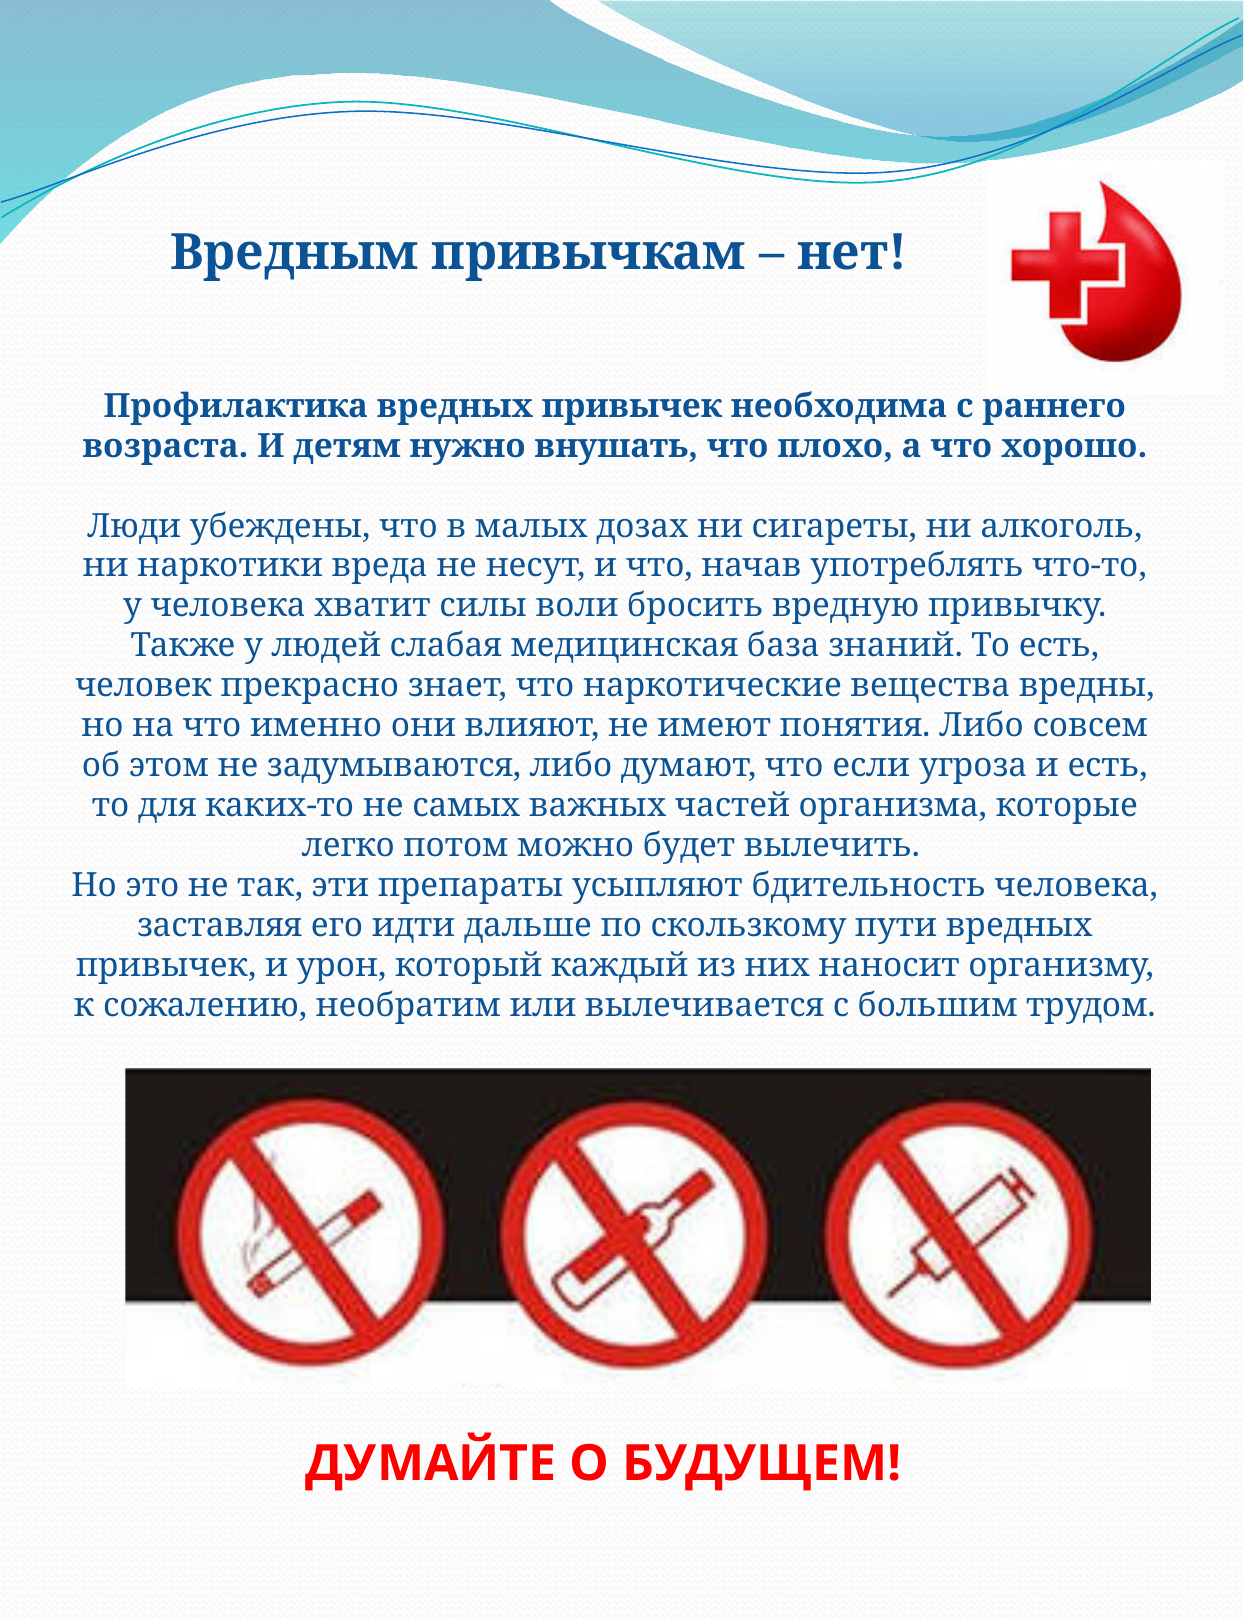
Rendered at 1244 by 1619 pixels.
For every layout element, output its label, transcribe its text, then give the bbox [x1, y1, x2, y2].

text_box Вредным привычкам – нет! [155, 211, 923, 287]
text_box Профилактика вредных привычек необходима с раннего возраста. И детям нужно внушать, что плохо, а что хорошо. Люди убеждены, что в малых дозах ни сигареты, ни алкоголь, ни наркотики вреда не несут, и что, начав употреблять что-то, у человека хватит силы воли бросить вредную привычку. Также у людей слабая медицинская база знаний. То есть, человек прекрасно знает, что наркотические вещества вредны, но на что именно они влияют, не имеют понятия. Либо совсем об этом не задумываются, либо думают, что если угроза и есть, то для каких-то не самых важных частей организма, которые легко потом можно будет вылечить. Но это не так, эти препараты усыпляют бдительность человека, заставляя его идти дальше по скользкому пути вредных привычек, и урон, который каждый из них наносит организму, к сожалению, необратим или вылечивается с большим трудом. [54, 376, 1177, 1031]
text_box ДУМАЙТЕ О БУДУЩЕМ! [290, 1423, 1083, 1498]
picture [987, 159, 1223, 395]
picture [125, 1067, 1152, 1387]
